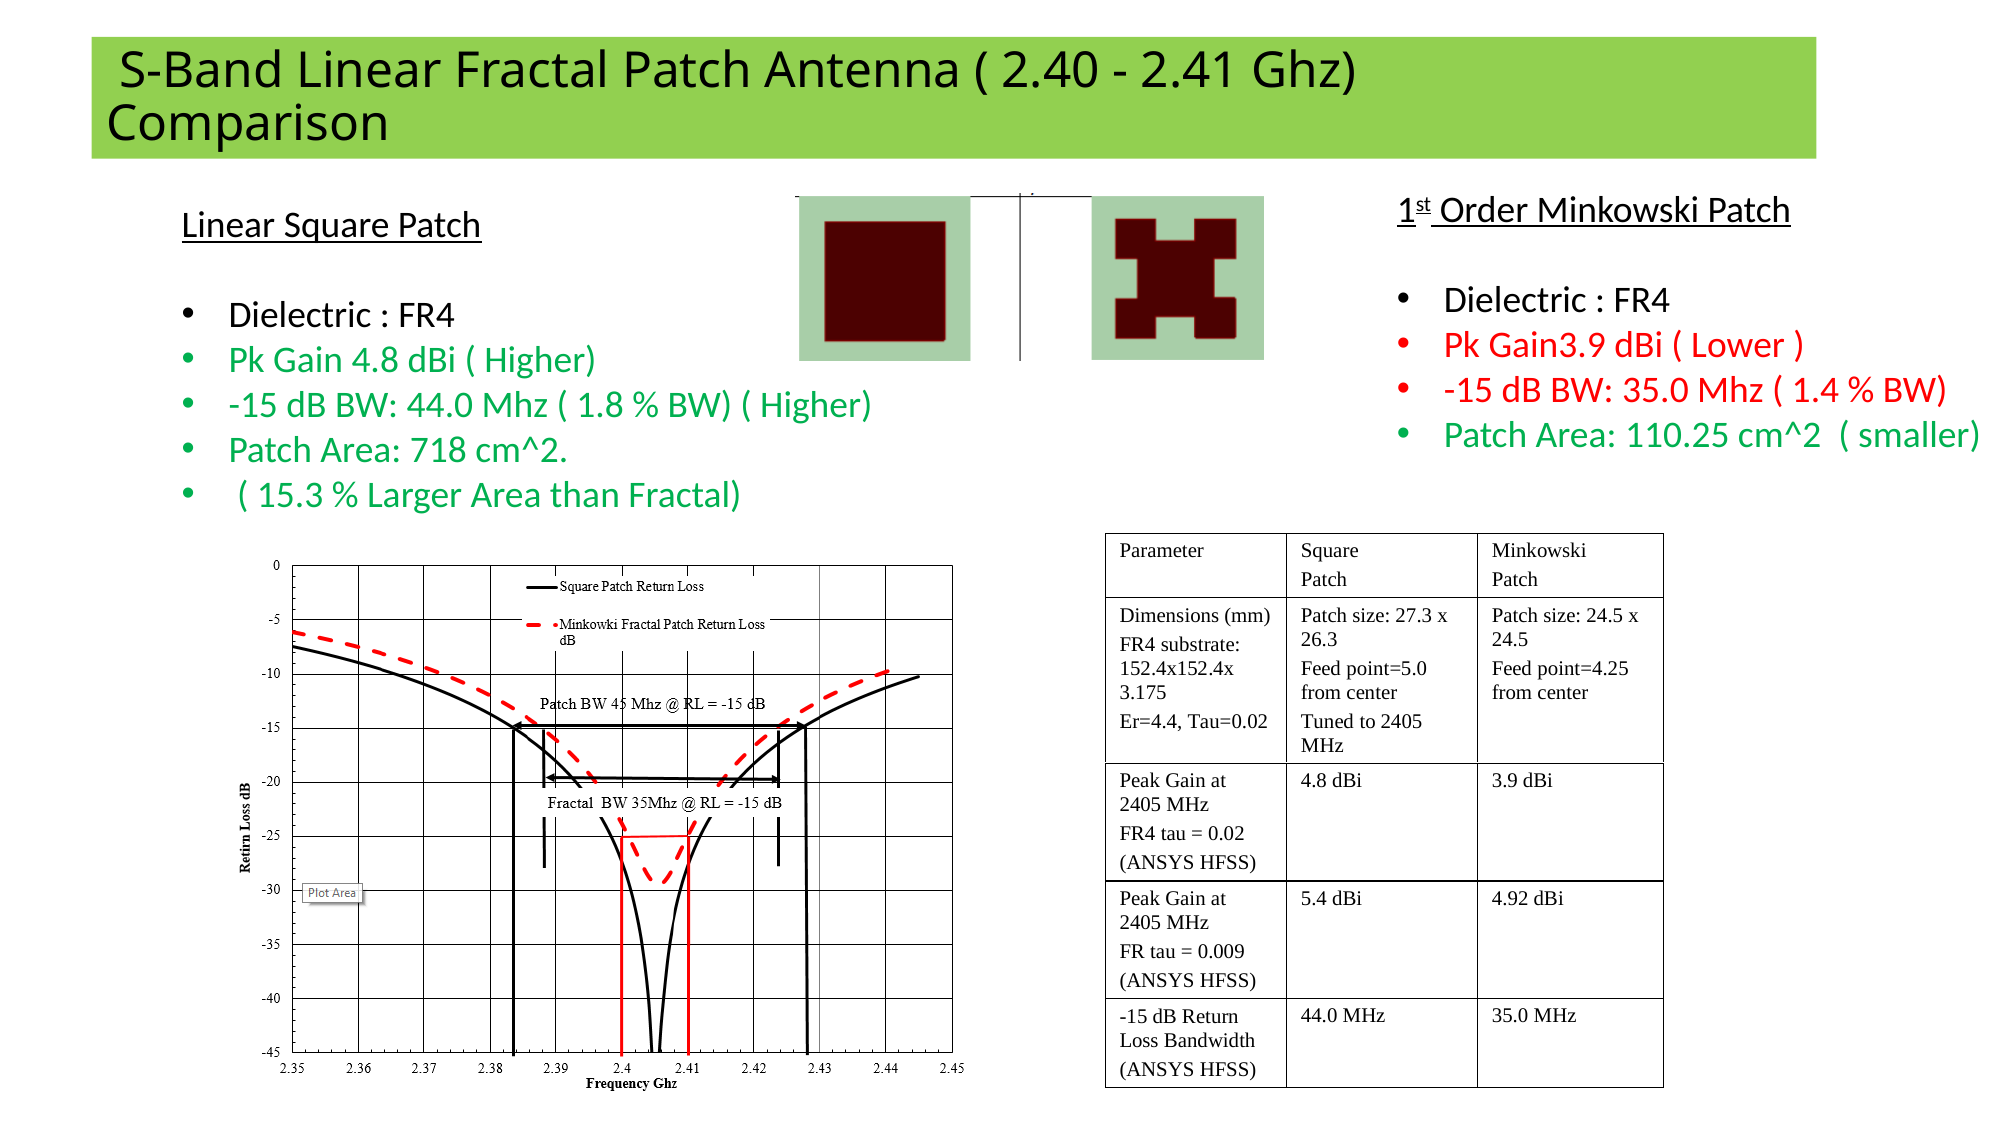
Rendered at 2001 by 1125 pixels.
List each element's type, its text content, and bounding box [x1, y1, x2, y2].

picture [795, 193, 1264, 361]
text_box 1st Order Minkowski Patch Dielectric : FR4 Pk Gain3.9 dBi ( Lower ) -15 dB BW: 35.0 Mhz ( 1.4 % BW) Patch Area: 110.25 cm^2 ( smaller) [1382, 177, 1997, 532]
text_box S-Band Linear Fractal Patch Antenna ( 2.40 - 2.41 Ghz) Comparison [91, 36, 1817, 159]
text_box Linear Square Patch Dielectric : FR4 Pk Gain 4.8 dBi ( Higher) -15 dB BW: 44.0 Mhz ( 1.8 % BW) ( Higher) Patch Area: 718 cm^2. ( 15.3 % Larger Area than Fractal) [166, 193, 889, 613]
picture [1079, 532, 2000, 1125]
picture [236, 556, 965, 1098]
